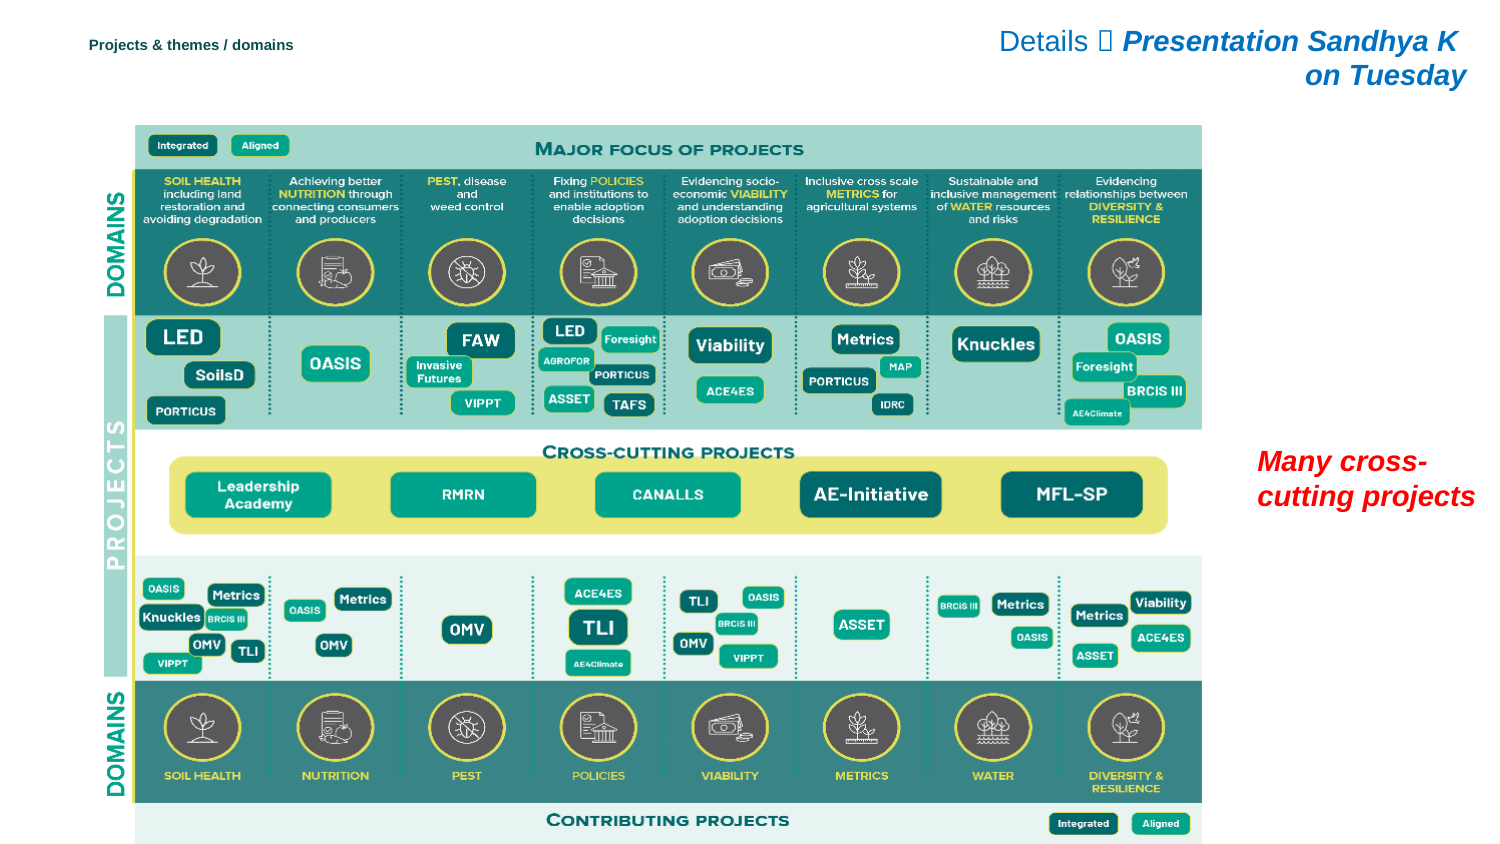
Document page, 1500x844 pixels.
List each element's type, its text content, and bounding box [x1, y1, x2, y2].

picture [89, 125, 1243, 844]
text_box Details  Presentation Sandhya K on Tuesday [749, 14, 1482, 100]
text_box Many cross-cutting projects [1247, 434, 1500, 520]
title Projects & themes / domains [73, 20, 749, 70]
